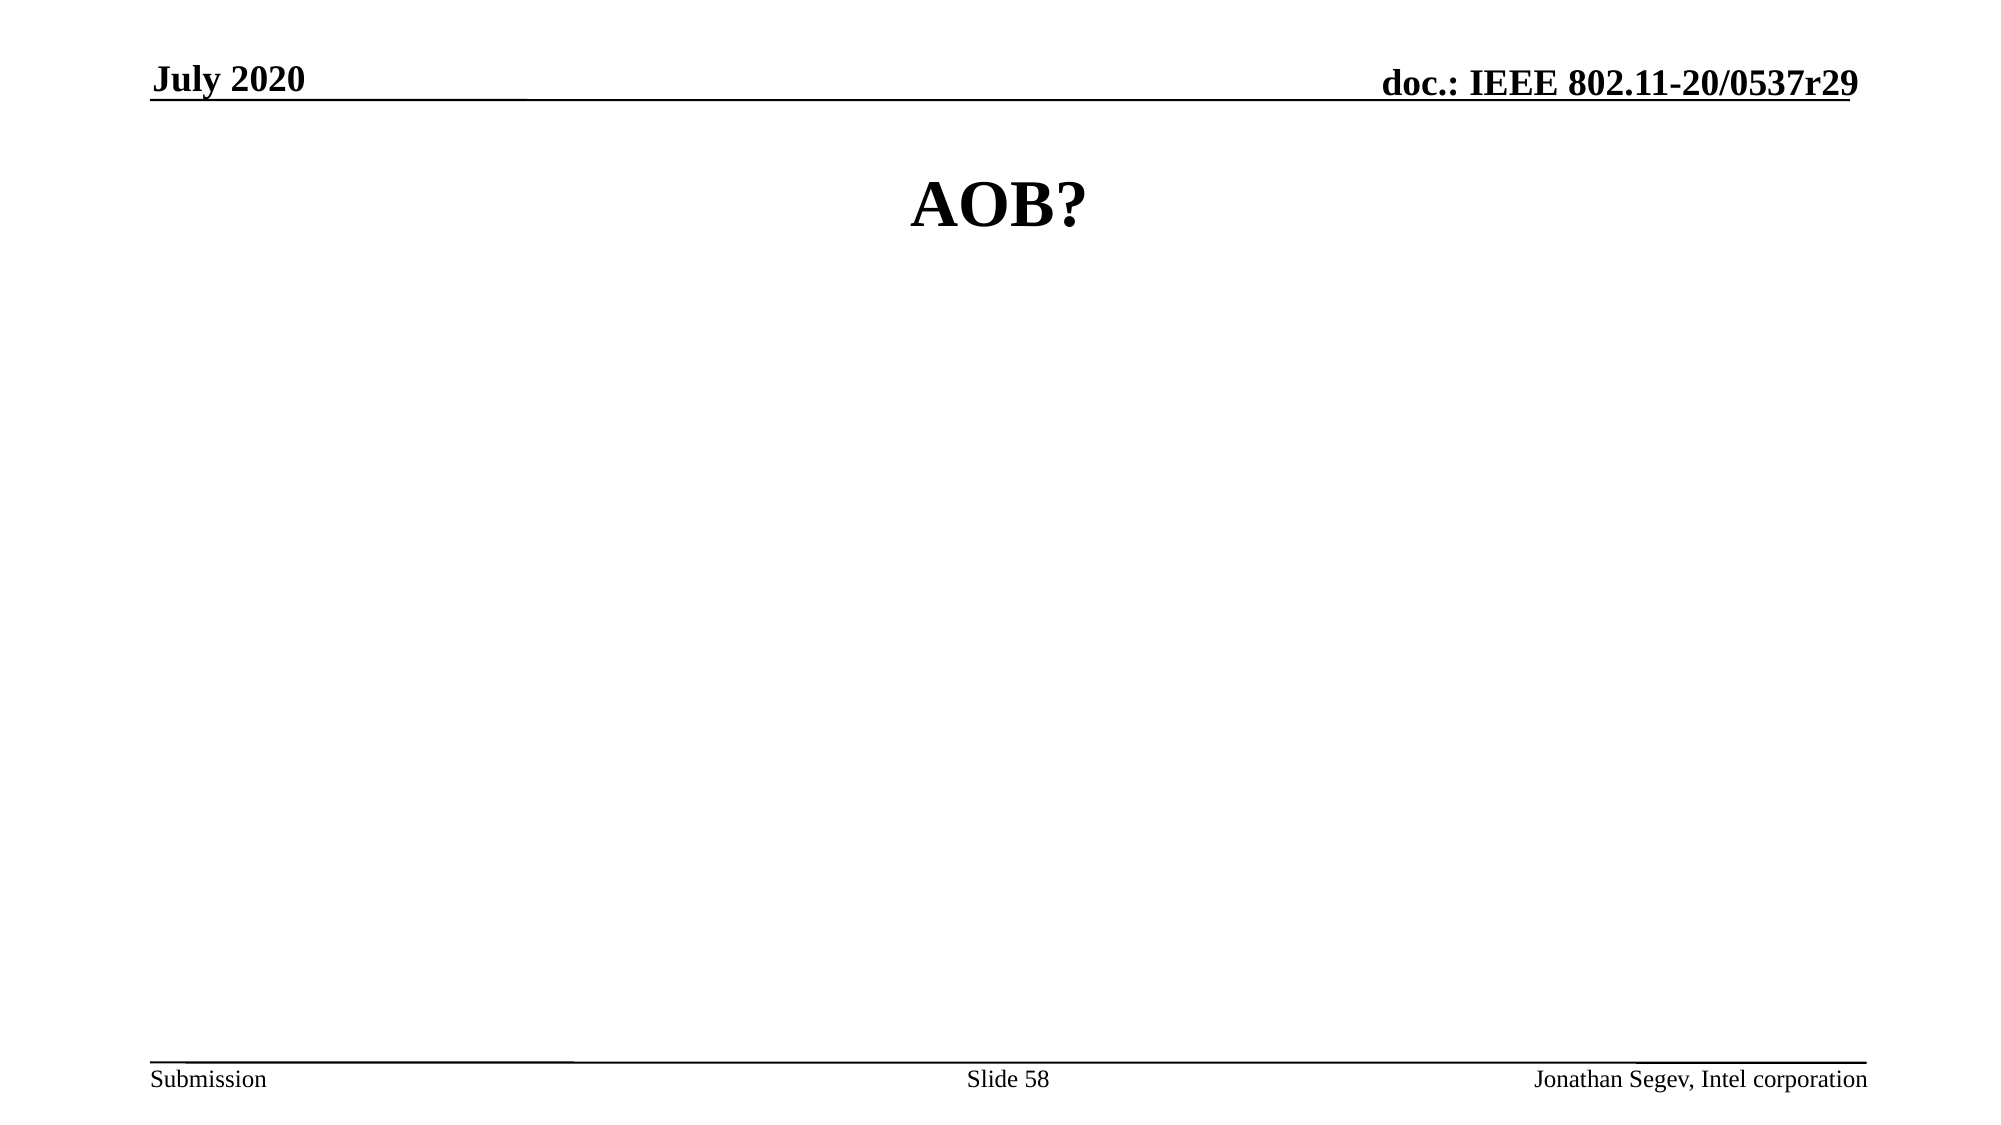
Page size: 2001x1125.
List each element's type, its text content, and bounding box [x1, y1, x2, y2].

footer Jonathan Segev, Intel corporation [1171, 1061, 1869, 1093]
slide_number Slide 58 [950, 1061, 1067, 1123]
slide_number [152, 54, 563, 100]
title AOB? [149, 112, 1850, 288]
